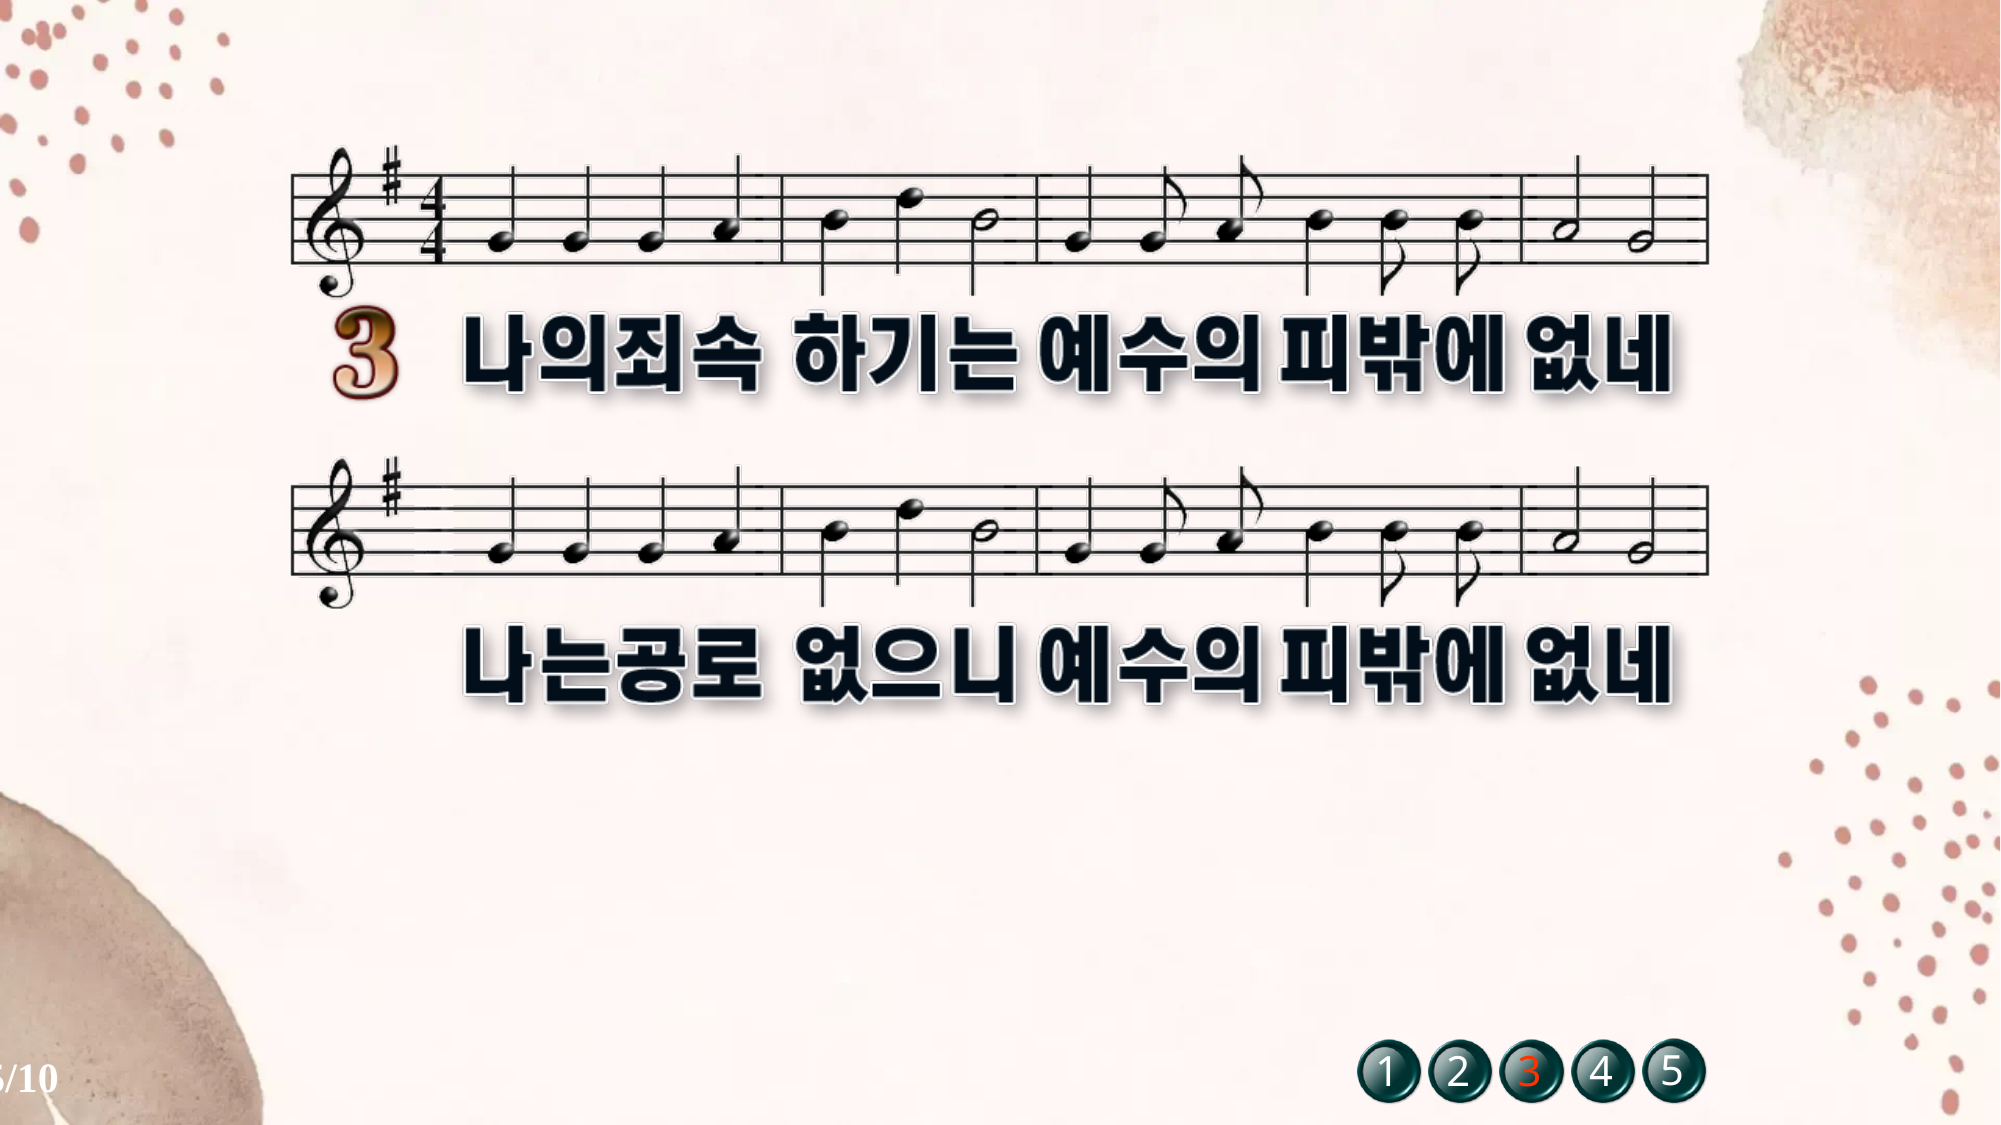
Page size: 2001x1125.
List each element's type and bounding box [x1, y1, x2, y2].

text_box [1496, 1035, 1567, 1106]
text_box [1425, 1035, 1496, 1106]
text_box [1639, 1034, 1709, 1106]
text_box [1568, 1035, 1638, 1106]
picture [0, 0, 2001, 1125]
text_box [1354, 1035, 1424, 1106]
